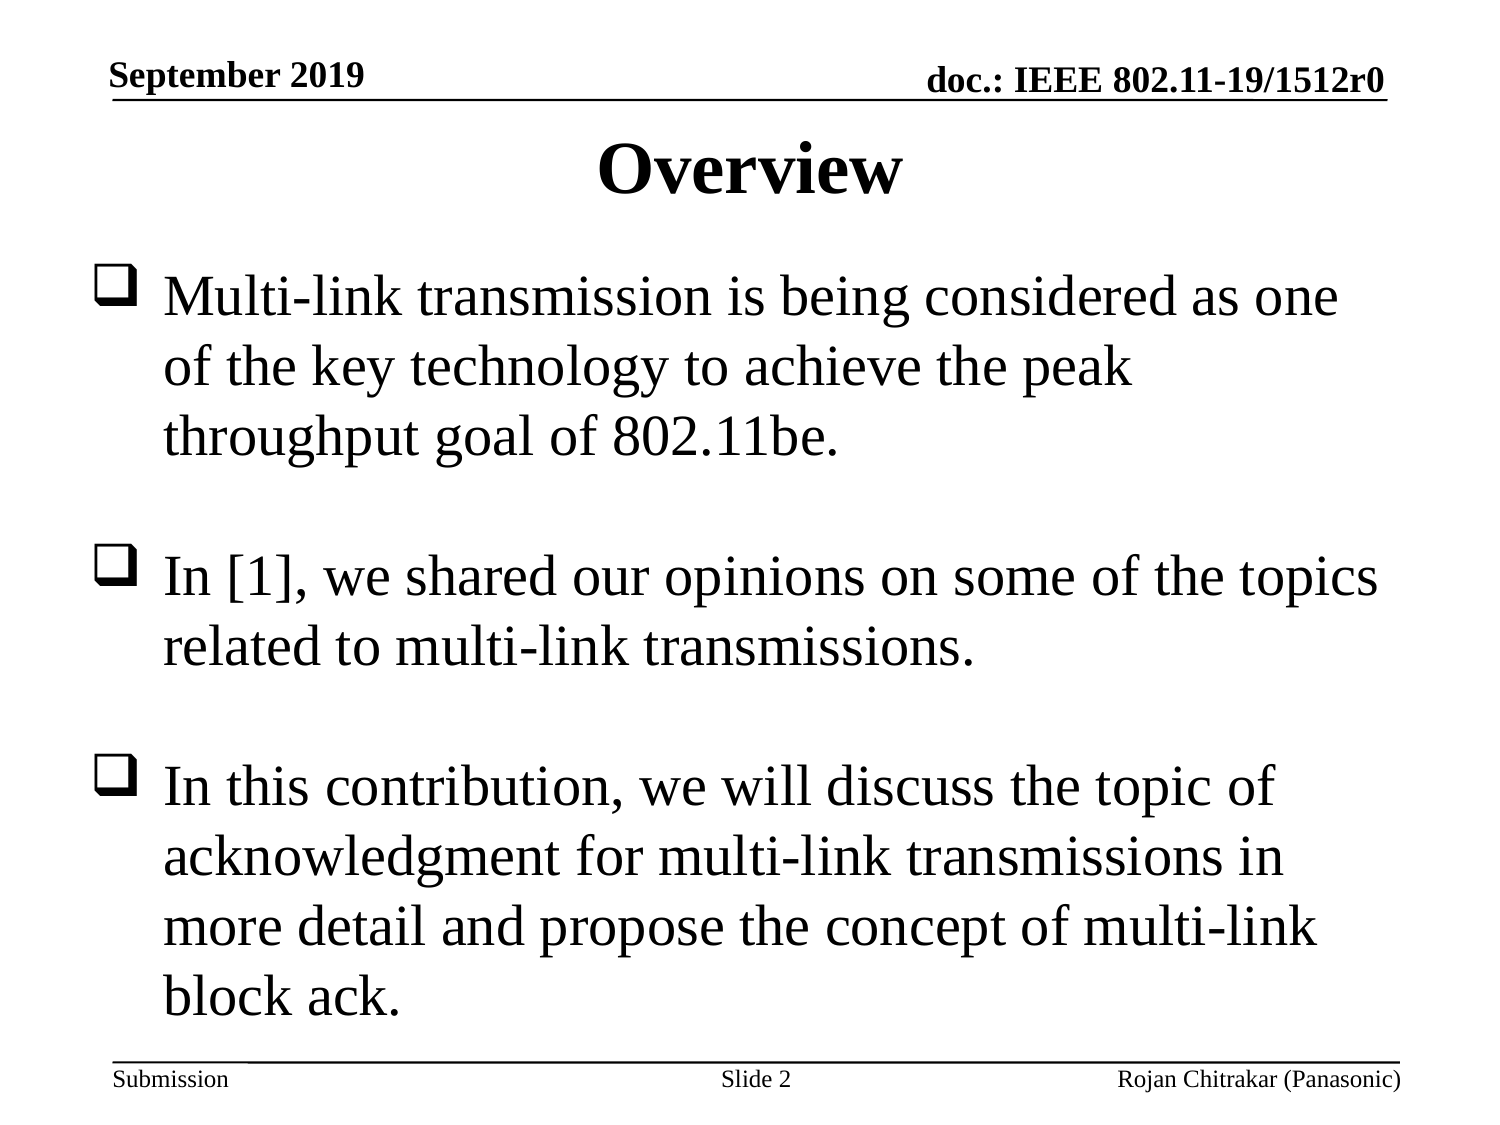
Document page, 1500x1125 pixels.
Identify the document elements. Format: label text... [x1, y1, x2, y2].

text_box Overview [0, 111, 1500, 225]
text_box Multi-link transmission is being considered as one of the key technology to achieve the peak throughput goal of 802.11be. In [1], we shared our opinions on some of the topics related to multi-link transmissions. In this contribution, we will discuss the topic of acknowledgment for multi-link transmissions in more detail and propose the concept of multi-link block ack. [75, 249, 1402, 1105]
